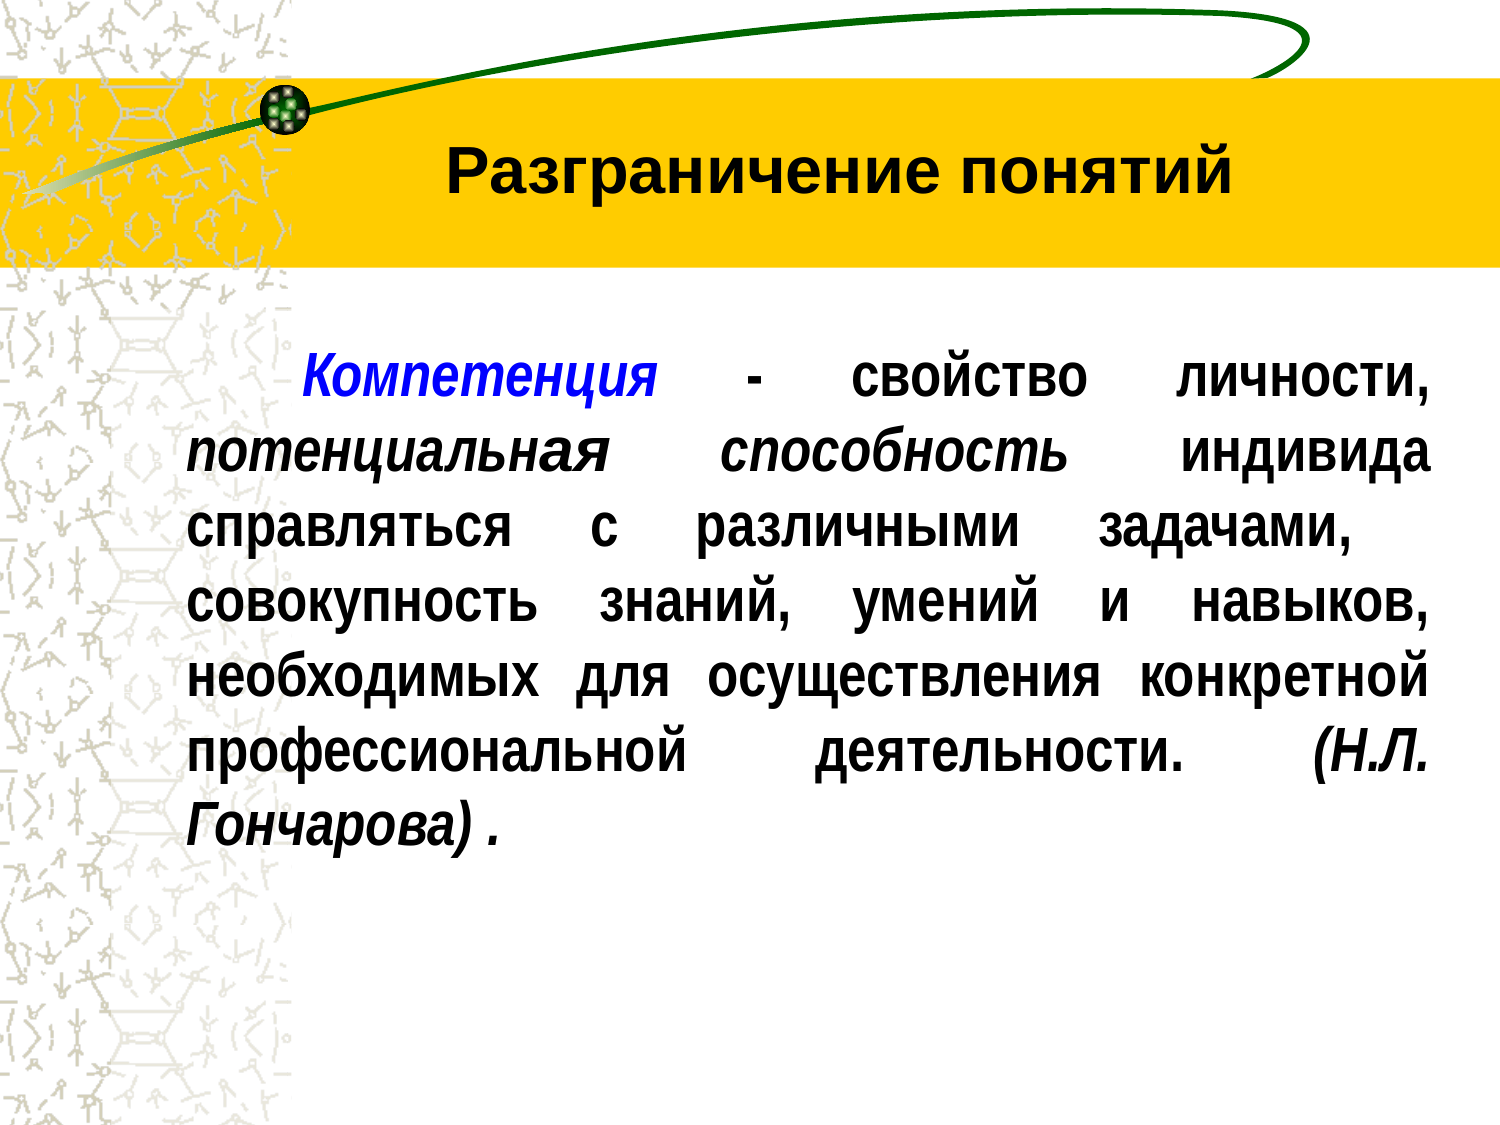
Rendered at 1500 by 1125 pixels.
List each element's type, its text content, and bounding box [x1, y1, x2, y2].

picture [0, 0, 292, 1125]
list Компетенция - свойство личности, потенциальная способность индивида справляться с различными задачами, совокупность знаний, умений и навыков, необходимых для осуществления конкретной профессиональной деятельности. (Н.Л. Гончарова) . [170, 326, 1447, 906]
text_box Разграничение понятий [430, 125, 1436, 217]
